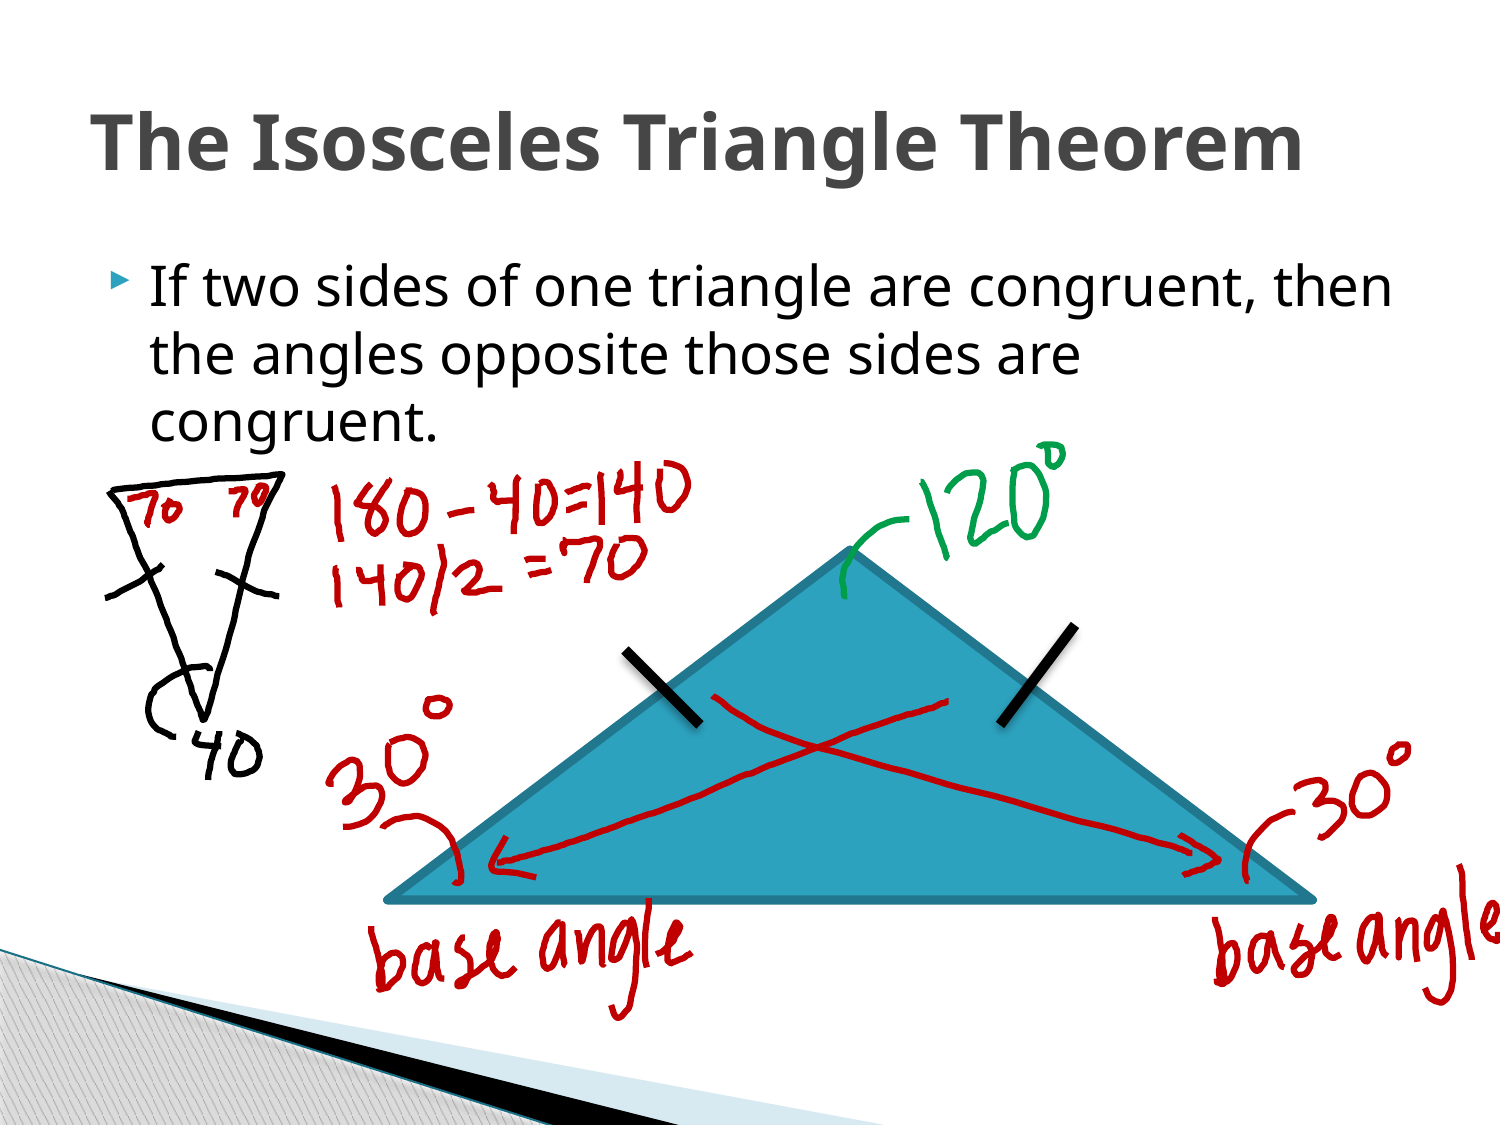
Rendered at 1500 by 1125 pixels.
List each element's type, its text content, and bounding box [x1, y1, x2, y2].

text_box [424, 697, 451, 717]
text_box [1351, 772, 1389, 817]
text_box [711, 695, 1180, 850]
text_box [1178, 833, 1220, 877]
text_box [1244, 811, 1294, 882]
text_box [370, 926, 404, 991]
text_box [657, 462, 689, 511]
text_box [561, 537, 601, 584]
text_box [565, 484, 591, 494]
text_box [1291, 916, 1341, 976]
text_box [624, 649, 701, 726]
list If two sides of one triangle are congruent, then the angles opposite those sides are congruent. [75, 243, 1425, 986]
text_box [381, 815, 462, 884]
text_box [447, 509, 475, 517]
text_box [1396, 918, 1419, 962]
text_box [396, 563, 423, 601]
text_box [1011, 464, 1047, 538]
text_box [453, 561, 503, 594]
text_box [528, 569, 552, 577]
text_box [193, 730, 216, 747]
text_box [379, 564, 384, 606]
text_box [398, 565, 413, 578]
text_box [1038, 443, 1064, 468]
text_box [387, 736, 427, 785]
text_box [946, 471, 1009, 545]
text_box [524, 557, 546, 562]
text_box [576, 925, 605, 966]
text_box [841, 518, 910, 597]
text_box [356, 569, 379, 582]
text_box [609, 537, 646, 579]
text_box [207, 731, 221, 780]
text_box [1481, 902, 1499, 942]
text_box [108, 473, 284, 721]
text_box [162, 498, 181, 522]
text_box [253, 484, 267, 505]
text_box [228, 488, 247, 518]
text_box [333, 485, 342, 542]
text_box [610, 918, 638, 1019]
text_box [987, 637, 1088, 713]
text_box [655, 921, 693, 965]
text_box [432, 543, 445, 616]
text_box [215, 571, 280, 597]
text_box [644, 898, 650, 968]
text_box [488, 483, 514, 503]
text_box [1424, 909, 1454, 1004]
text_box [520, 748, 816, 858]
text_box [616, 469, 636, 493]
text_box [398, 487, 427, 535]
text_box [127, 492, 157, 526]
text_box [513, 475, 520, 535]
text_box [104, 563, 164, 599]
text_box [229, 732, 261, 775]
text_box [535, 481, 556, 524]
text_box [920, 481, 949, 560]
text_box [456, 931, 517, 987]
text_box [1249, 932, 1285, 972]
text_box [841, 700, 949, 739]
text_box [1295, 779, 1345, 839]
text_box [635, 461, 639, 524]
text_box [1358, 913, 1388, 963]
text_box [599, 472, 603, 525]
text_box [327, 758, 384, 828]
text_box [355, 479, 391, 535]
text_box [334, 567, 341, 608]
text_box [1388, 743, 1409, 764]
text_box [413, 941, 445, 985]
text_box [147, 665, 211, 738]
text_box [490, 835, 537, 879]
text_box [541, 921, 567, 970]
text_box [566, 503, 587, 511]
title The Isosceles Triangle Theorem [75, 45, 1425, 233]
text_box [1458, 864, 1473, 960]
text_box [1214, 916, 1239, 985]
text_box [383, 545, 1317, 905]
